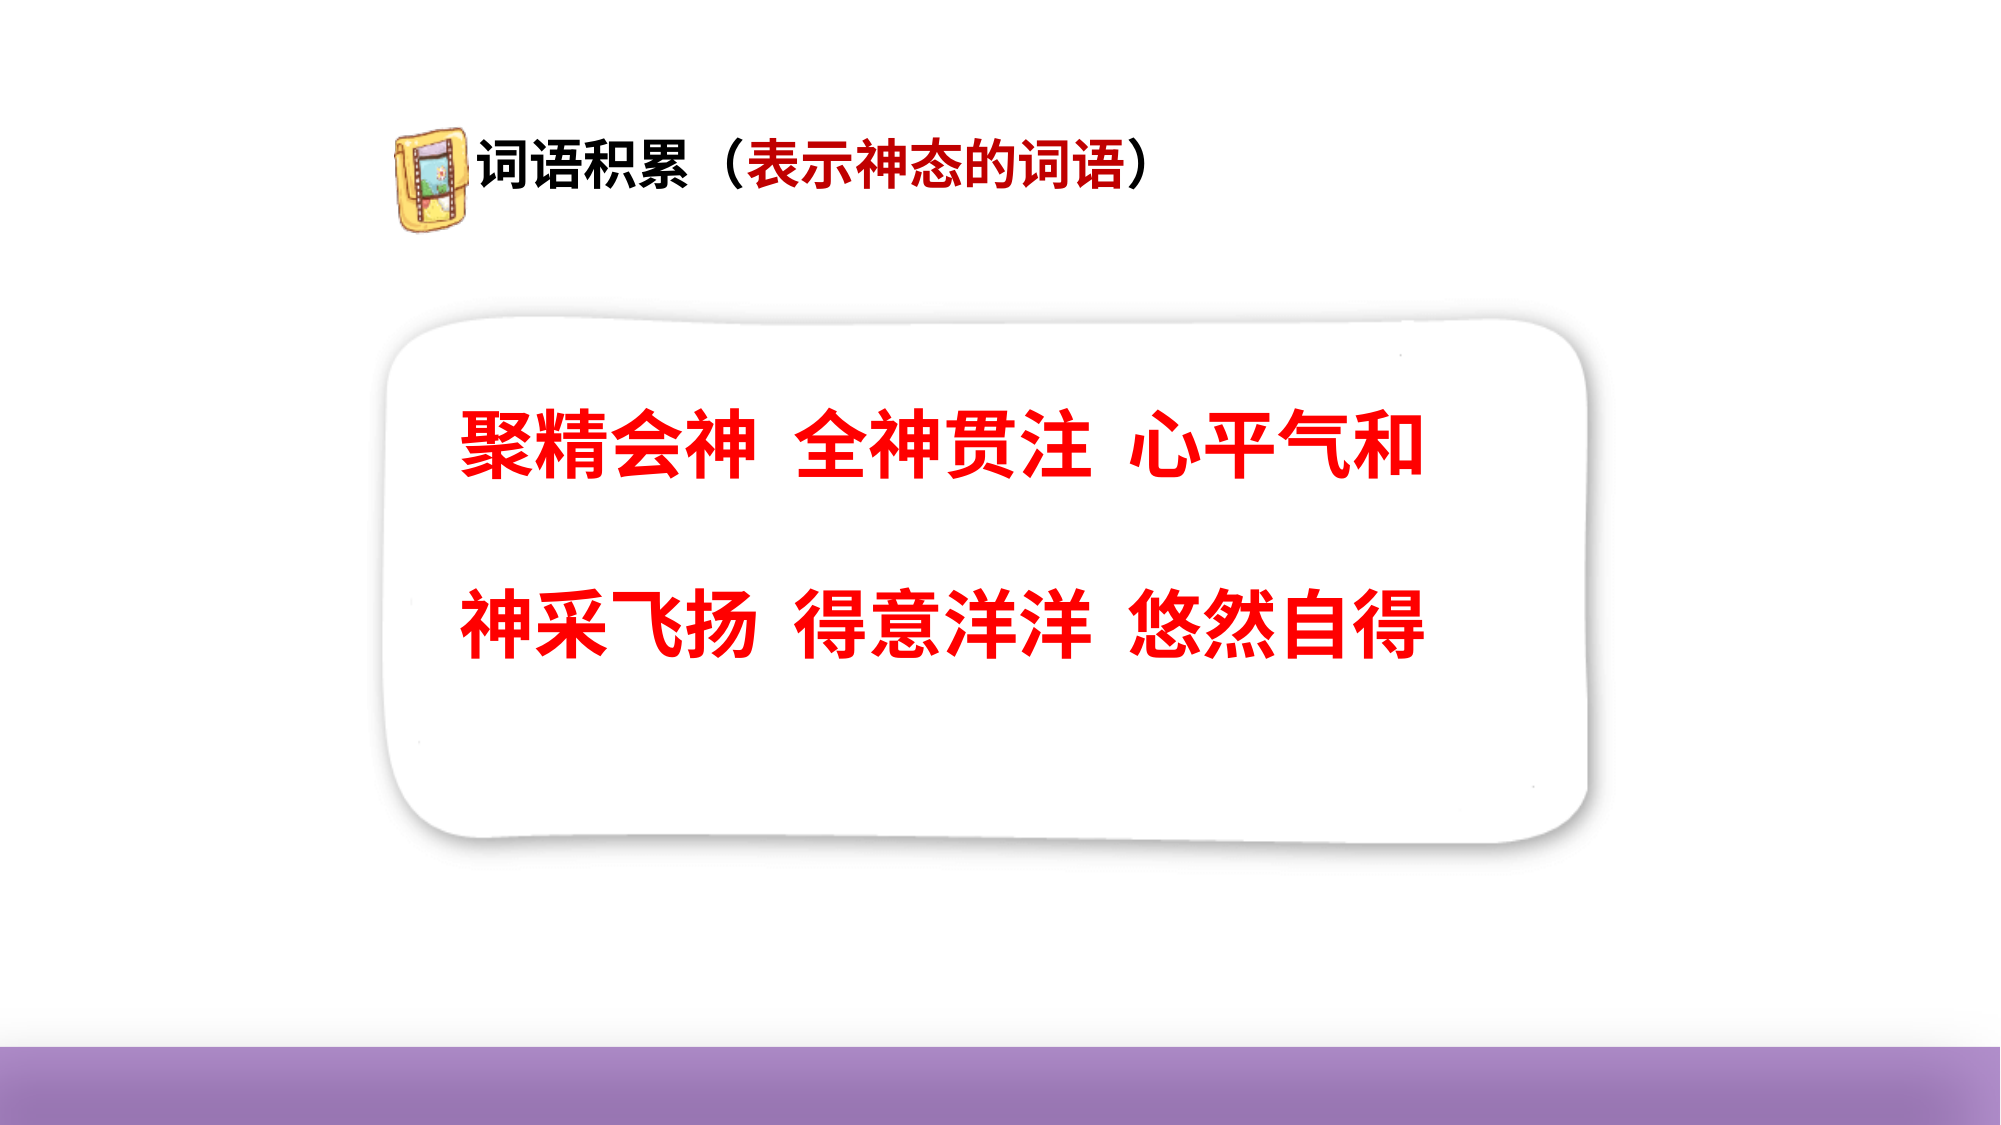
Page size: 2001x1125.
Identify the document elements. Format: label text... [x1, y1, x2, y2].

picture [394, 117, 469, 236]
text_box 词语积累（表示神态的词语） [469, 122, 1364, 203]
picture [367, 292, 1644, 883]
